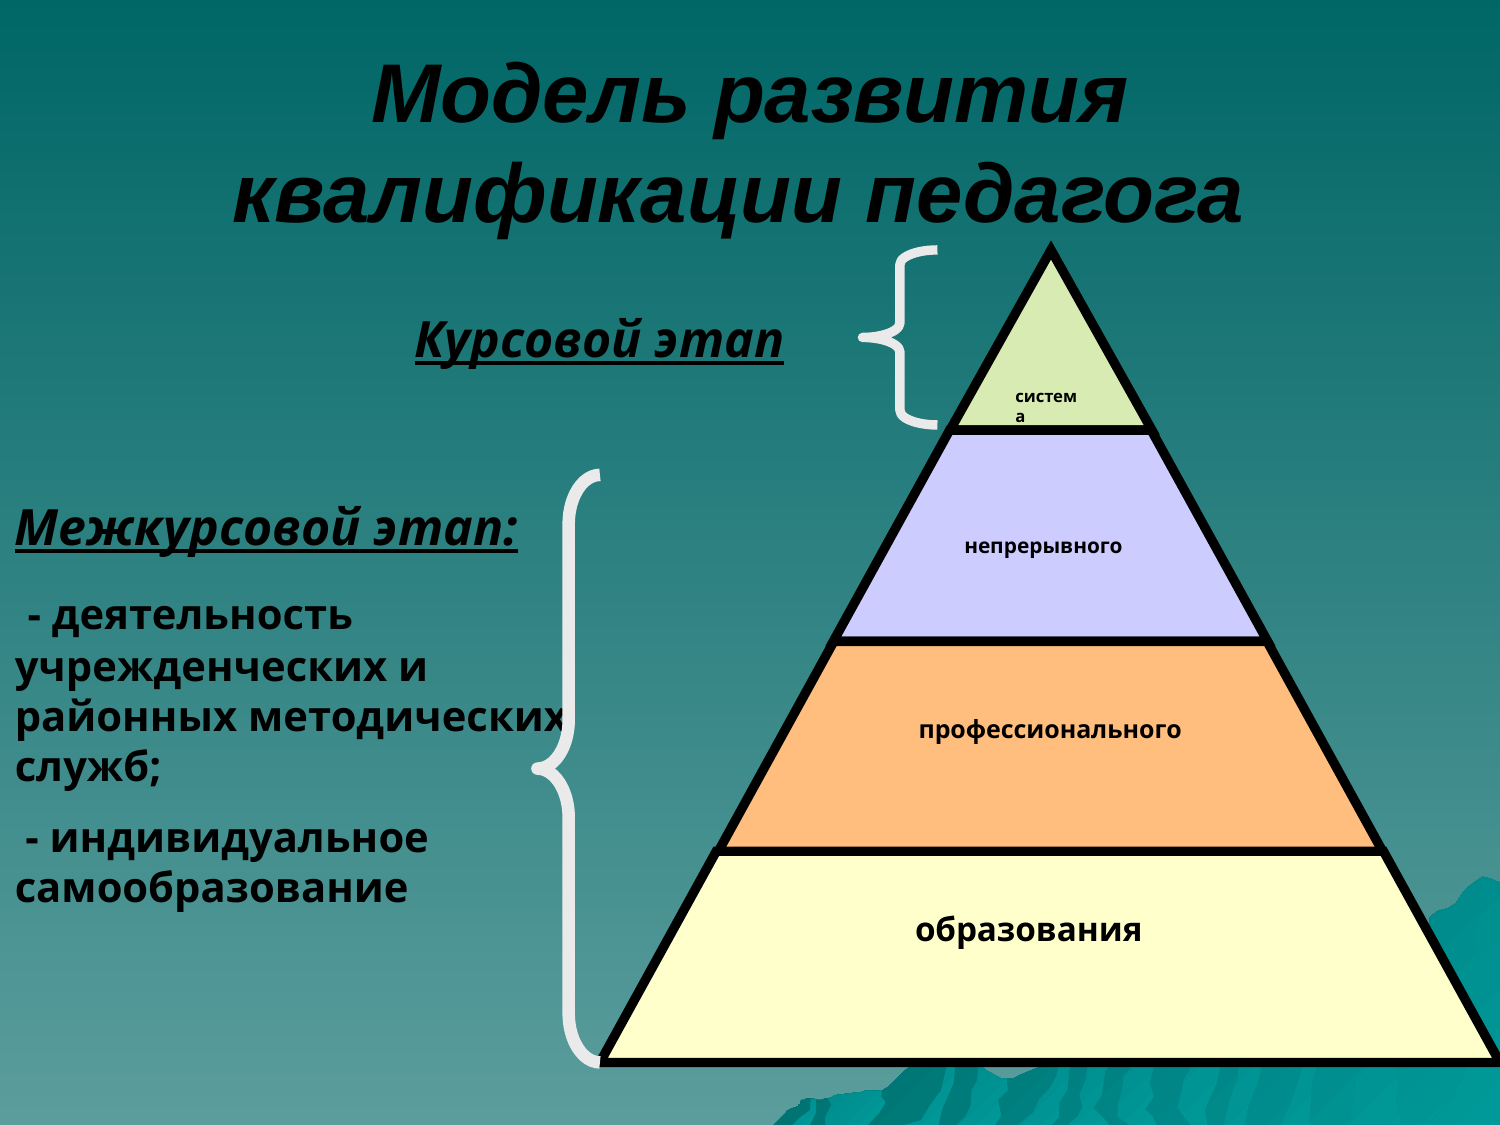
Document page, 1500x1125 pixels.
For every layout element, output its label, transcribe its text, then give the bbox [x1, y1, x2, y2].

text_box [537, 474, 599, 1063]
text_box Межкурсовой этап: - деятельность учрежденческих и районных методических служб; - индивидуальное самообразование [0, 487, 578, 919]
title Модель развития квалификации педагога [75, 45, 1425, 233]
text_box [599, 249, 1500, 1063]
text_box Курсовой этап [399, 299, 599, 375]
